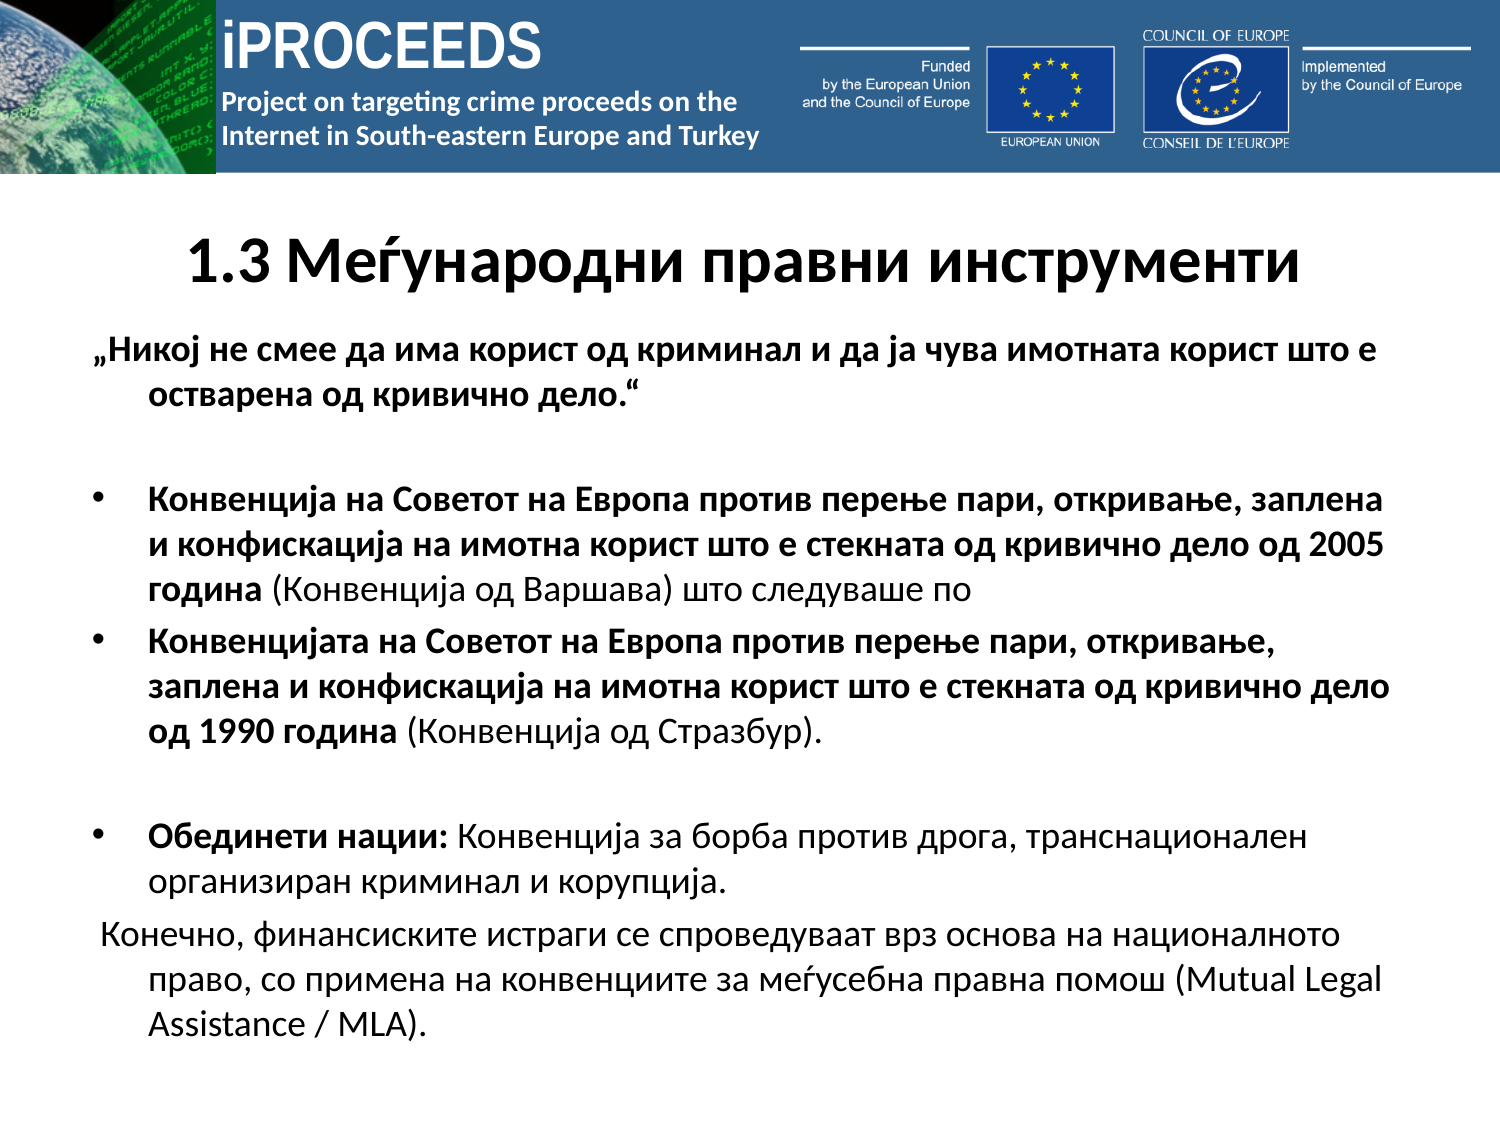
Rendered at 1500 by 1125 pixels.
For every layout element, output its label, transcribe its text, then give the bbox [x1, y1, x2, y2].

picture [0, 0, 216, 174]
picture [800, 30, 1471, 148]
list „Никој не смее да има корист од криминал и да ја чува имотната корист што е остварена од кривично дело.“ Конвенција на Советот на Европа против перење пари, откривање, заплена и конфискација на имотна корист што е стекната од кривично дело од 2005 година (Конвенција од Варшава) што следуваше по Конвенцијата на Советот на Европа против перење пари, откривање, заплена и конфискација на имотна корист што е стекната од кривично дело од 1990 година (Конвенција од Стразбур). Обединети нации: Конвенција за борба против дрога, транснационален организиран криминал и корупција. Конечно, финансиските истраги се спроведуваат врз основа на националното право, со примена на конвенциите за меѓусебна правна помош (Mutual Legal Assistance / MLA). [76, 316, 1427, 1017]
title 1.3 Меѓународни правни инструменти [76, 234, 1427, 316]
